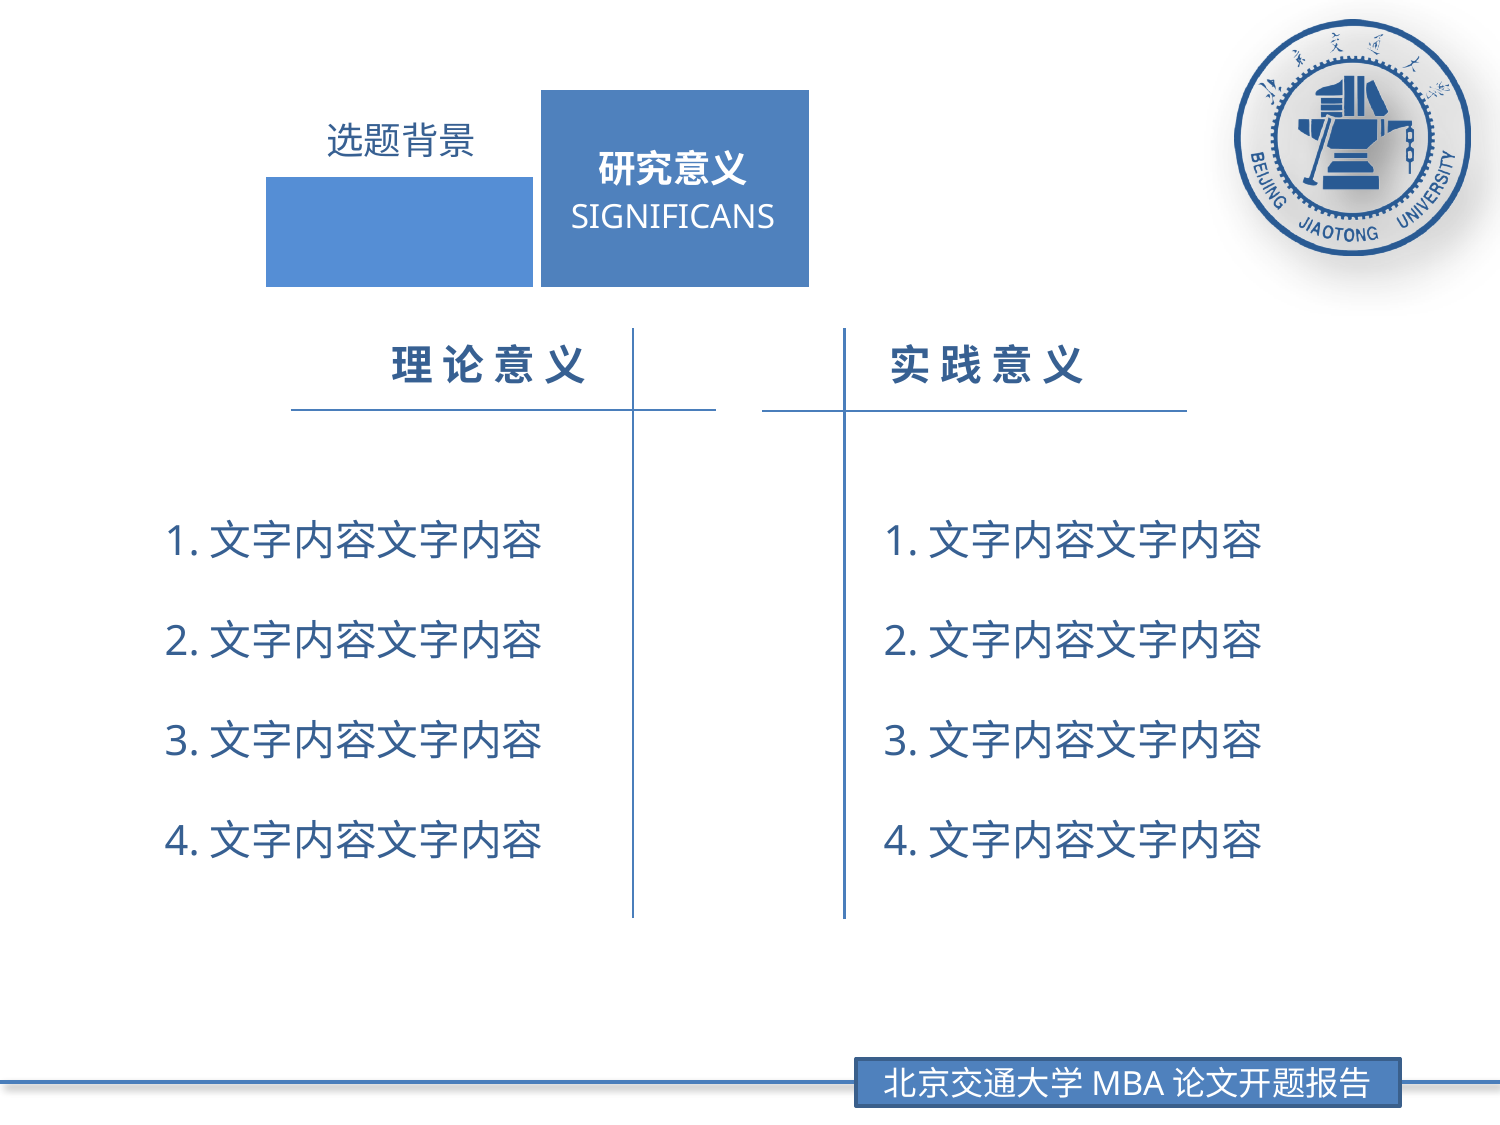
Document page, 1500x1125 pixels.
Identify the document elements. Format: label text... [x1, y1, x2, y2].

table_header 选题背景 [266, 90, 533, 169]
table_cell [266, 177, 533, 287]
text_box 1.文字内容文字内容 2.文字内容文字内容 3.文字内容文字内容 4.文字内容文字内容 [1193, 456, 1326, 872]
text_box 1.文字内容文字内容 2.文字内容文字内容 3.文字内容文字内容 4.文字内容文字内容 [149, 456, 285, 872]
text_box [761, 328, 1188, 920]
table_header 研究意义 SIGNIFICANS [541, 90, 809, 287]
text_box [290, 327, 717, 919]
